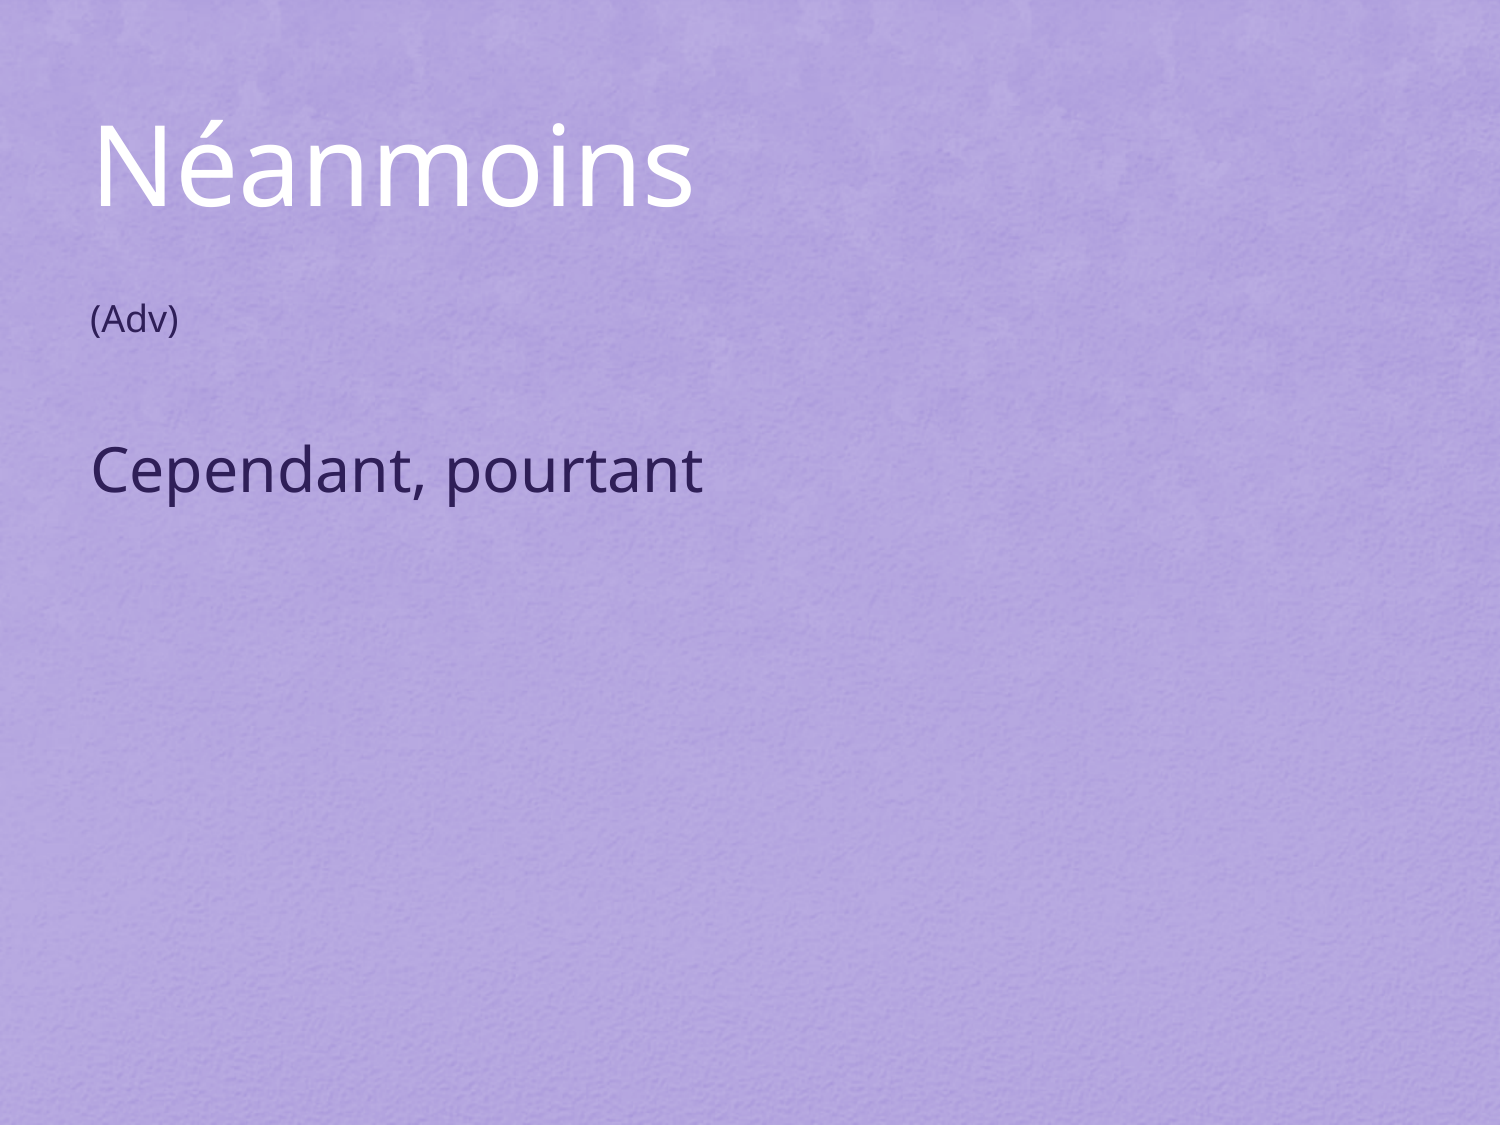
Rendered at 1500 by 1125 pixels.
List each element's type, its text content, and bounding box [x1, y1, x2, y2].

title Néanmoins [75, 22, 1276, 244]
list (Adv) Cependant, pourtant [75, 279, 1425, 1074]
